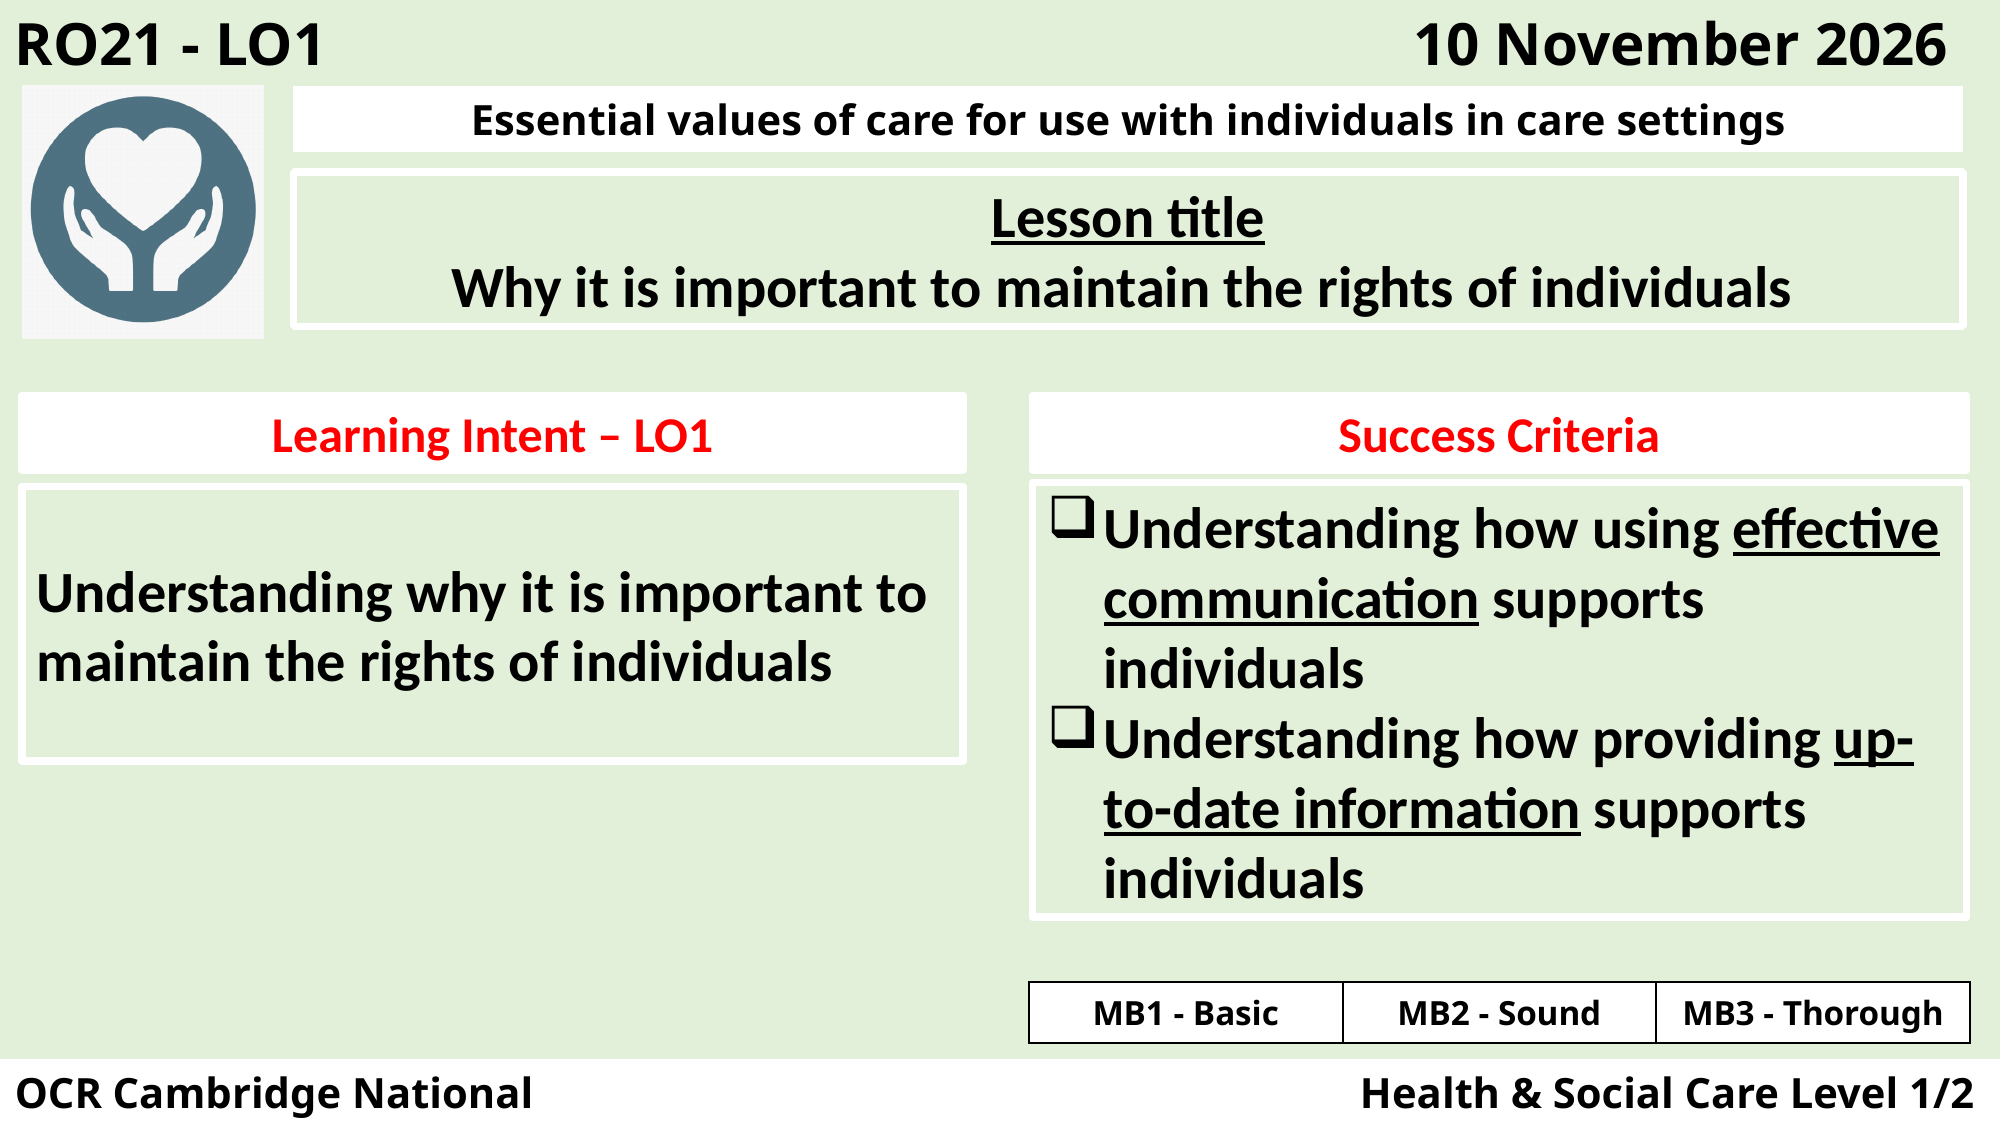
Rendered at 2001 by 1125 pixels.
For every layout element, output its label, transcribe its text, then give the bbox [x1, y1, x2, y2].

text_box Success Criteria [1032, 395, 1967, 470]
text_box Lesson title Why it is important to maintain the rights of individuals [293, 171, 1963, 327]
picture [22, 85, 264, 339]
text_box Understanding why it is important to maintain the rights of individuals [21, 486, 964, 761]
text_box Learning Intent – LO1 [21, 395, 964, 470]
text_box 17 September 2020 [1205, 0, 1964, 94]
text_box Health & Social Care Level 1/2 [873, 1059, 2000, 1125]
text_box OCR Cambridge National [0, 1059, 873, 1125]
table_header MB3 - Thorough [1657, 983, 1969, 1042]
text_box RO21 - LO1 [0, 0, 398, 85]
text_box Understanding how using effective communication supports individuals Understanding how providing up-to-date information supports individuals [1032, 482, 1967, 918]
text_box Essential values of care for use with individuals in care settings [293, 86, 1963, 152]
table_header MB2 - Sound [1344, 983, 1655, 1042]
table_header MB1 - Basic [1030, 983, 1342, 1042]
